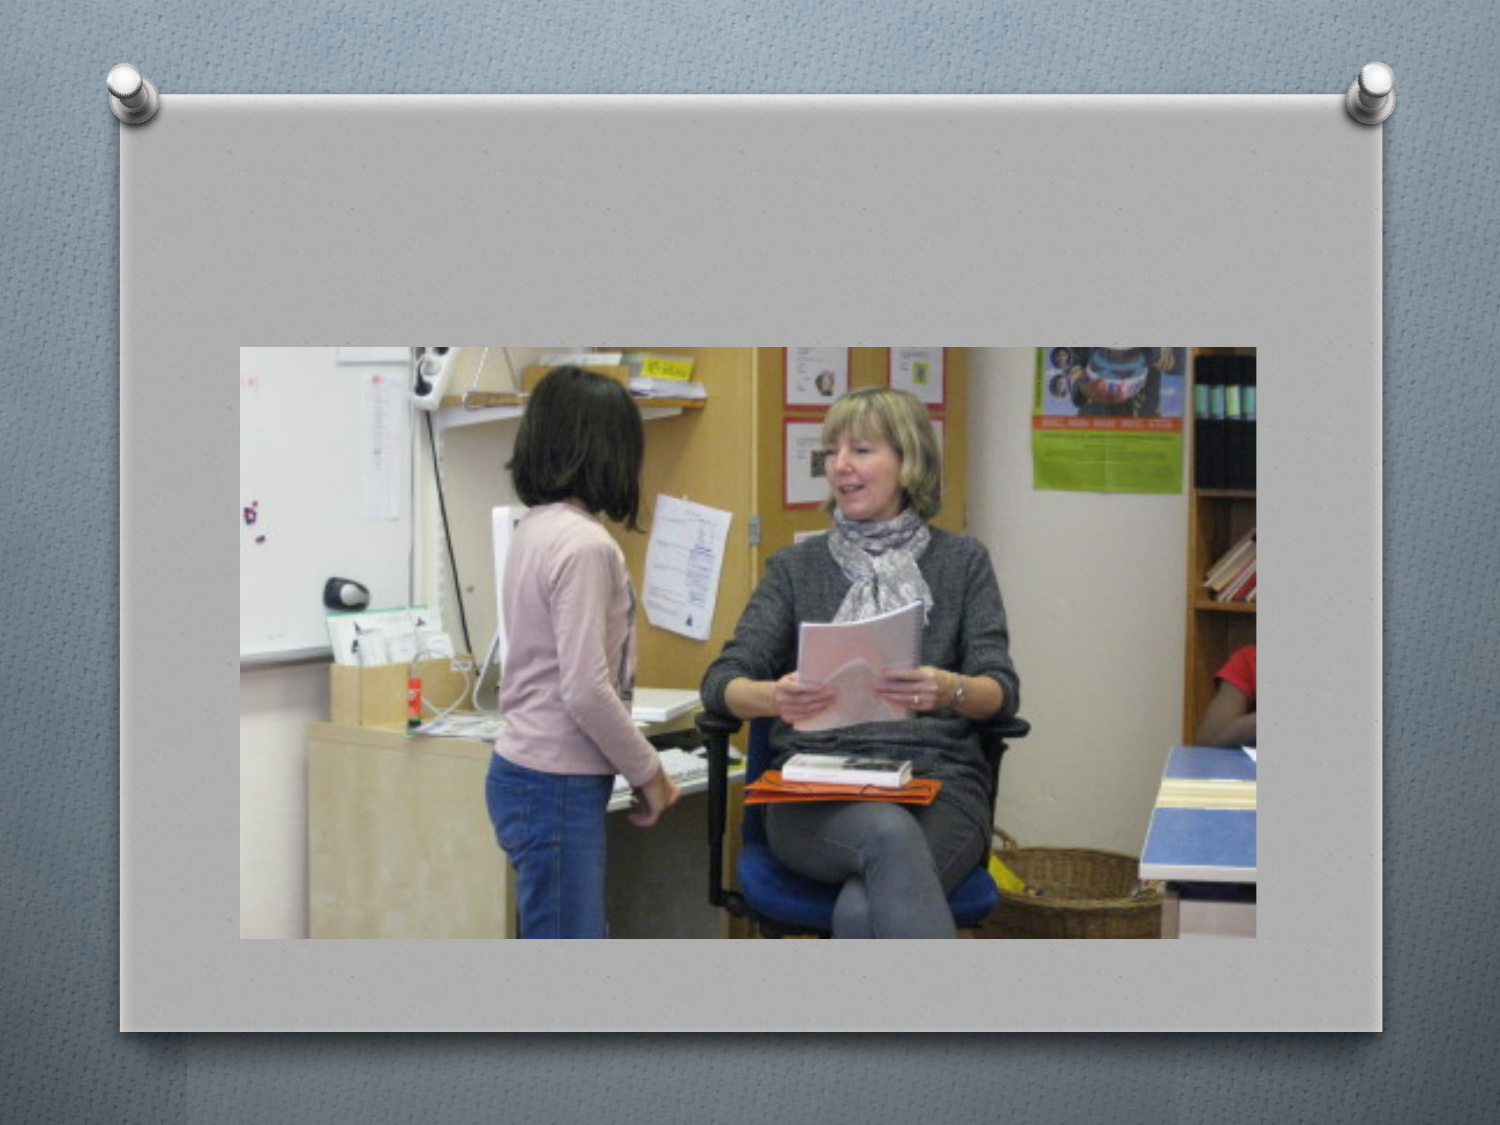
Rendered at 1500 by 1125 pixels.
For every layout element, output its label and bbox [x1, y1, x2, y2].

picture [1317, 35, 1439, 156]
picture [75, 29, 198, 153]
list [239, 347, 1257, 940]
